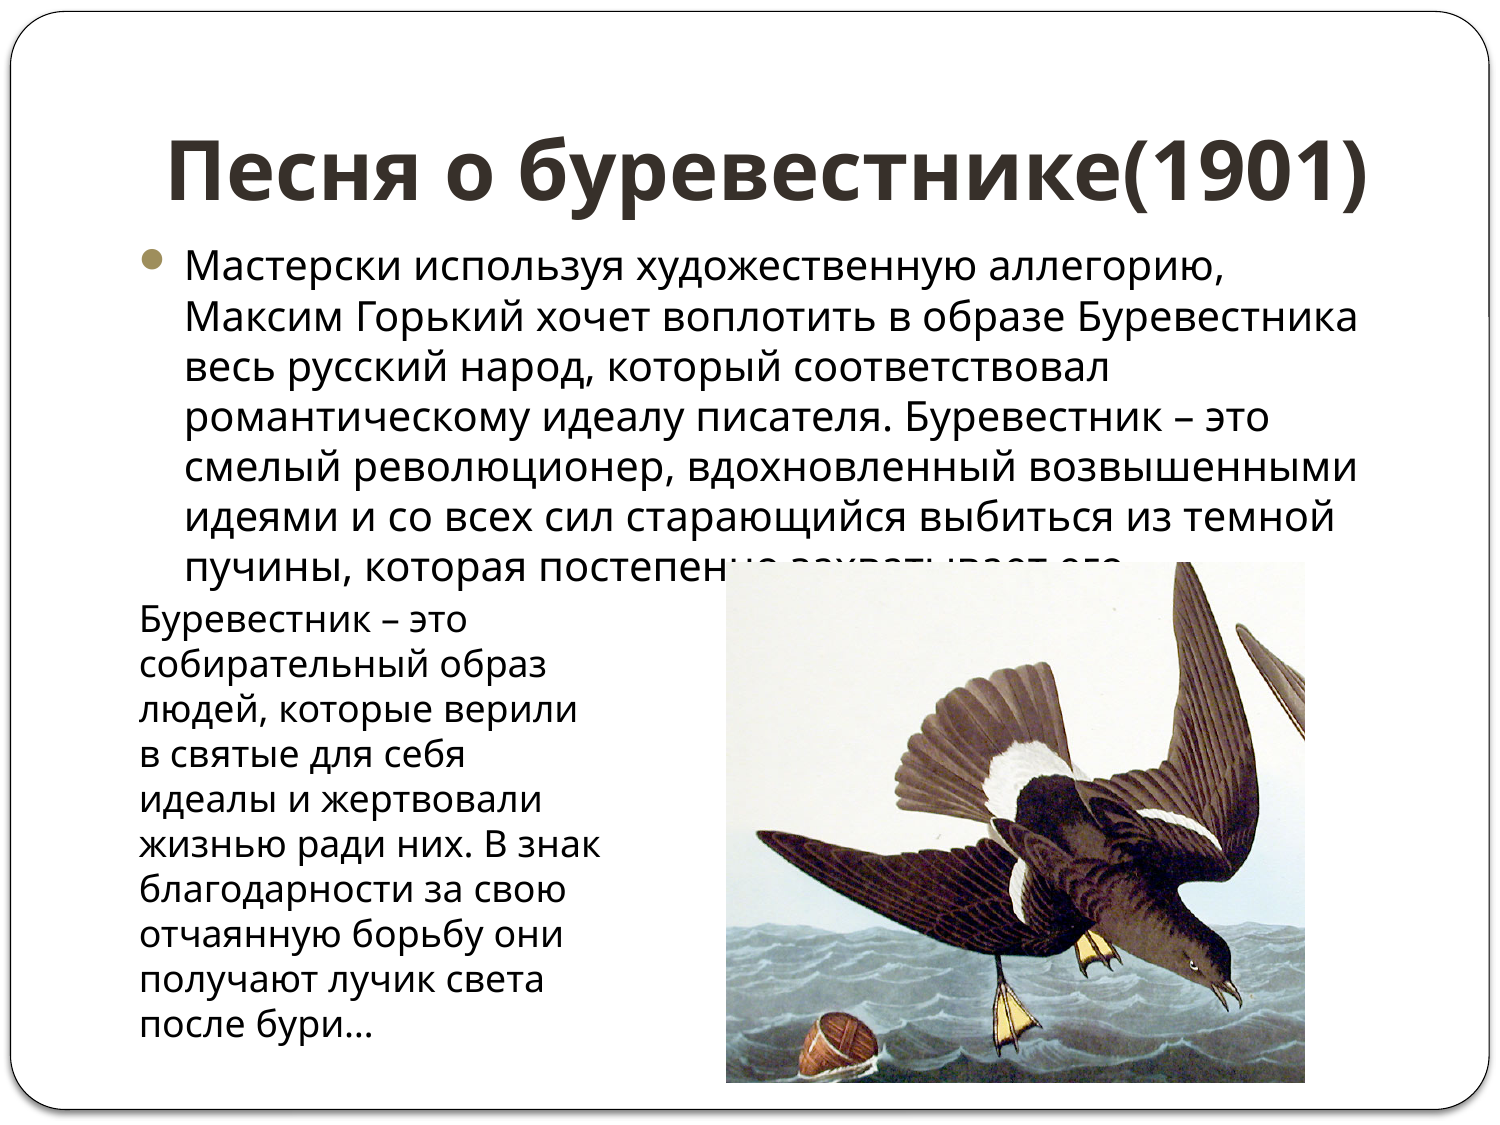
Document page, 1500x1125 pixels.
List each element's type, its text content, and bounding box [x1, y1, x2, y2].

picture [726, 562, 1305, 1083]
list Мастерски используя художественную аллегорию, Максим Горький хочет воплотить в образе Буревестника весь русский народ, который соответствовал романтическому идеалу писателя. Буревестник – это смелый революционер, вдохновленный возвышенными идеями и со всех сил старающийся выбиться из темной пучины, которая постепенно захватывает его. [123, 231, 1399, 982]
title Песня о буревестнике(1901) [150, 45, 1425, 233]
text_box Буревестник – это собирательный образ людей, которые верили в святые для себя идеалы и жертвовали жизнью ради них. В знак благодарности за свою отчаянную борьбу они получают лучик света после бури… [123, 587, 621, 1053]
